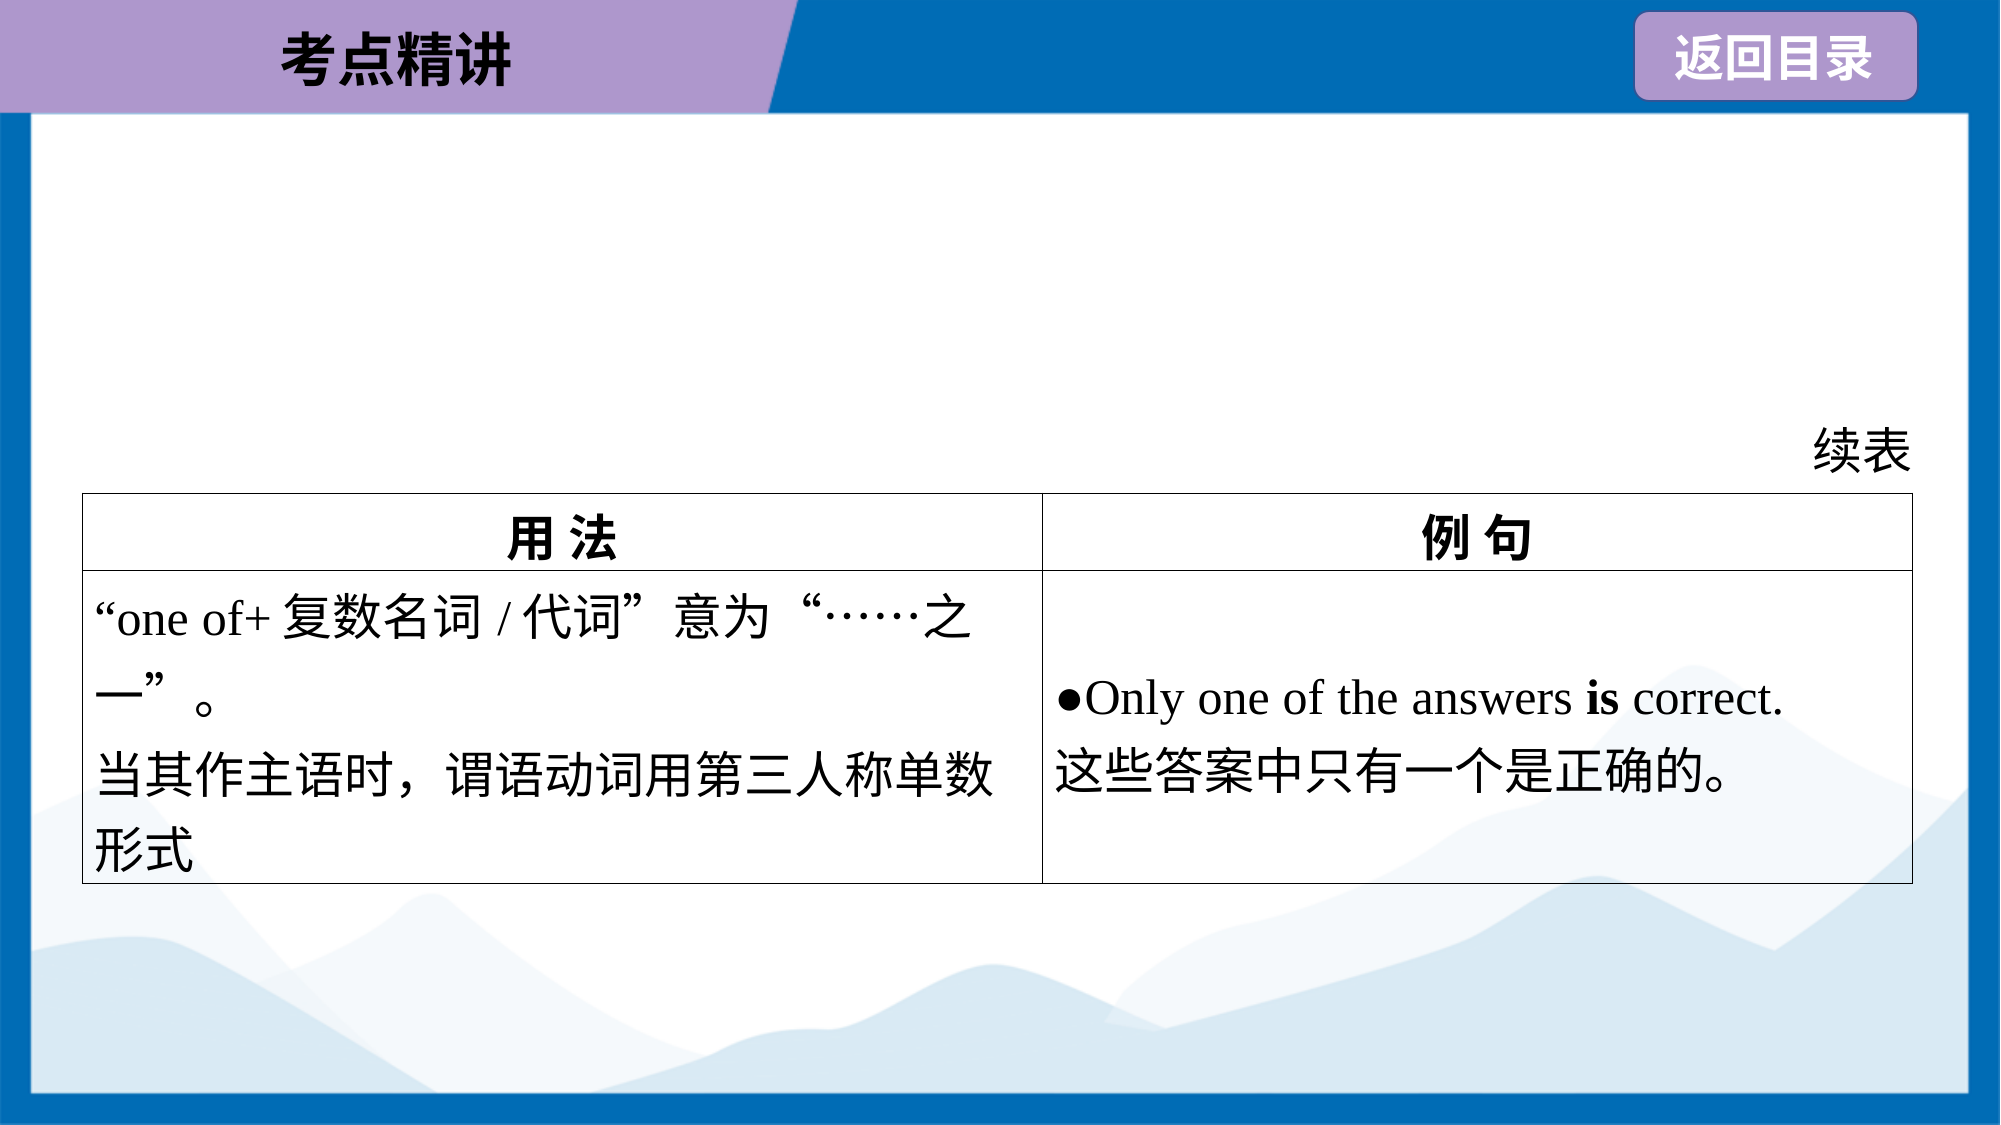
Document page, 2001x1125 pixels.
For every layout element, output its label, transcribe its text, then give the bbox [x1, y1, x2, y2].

table_cell “one of+复数名词/代词”意为“……之一”。 当其作主语时，谓语动词用第三人称单数 形式 [83, 571, 1042, 883]
picture [0, 0, 2000, 1125]
table_header 例 句 [1043, 494, 1912, 570]
table_cell ●Only one of the answers is correct. 这些答案中只有一个是正确的。 [1043, 571, 1912, 883]
table_header 用 法 [83, 494, 1042, 570]
text_box 续表 [1811, 392, 1913, 480]
